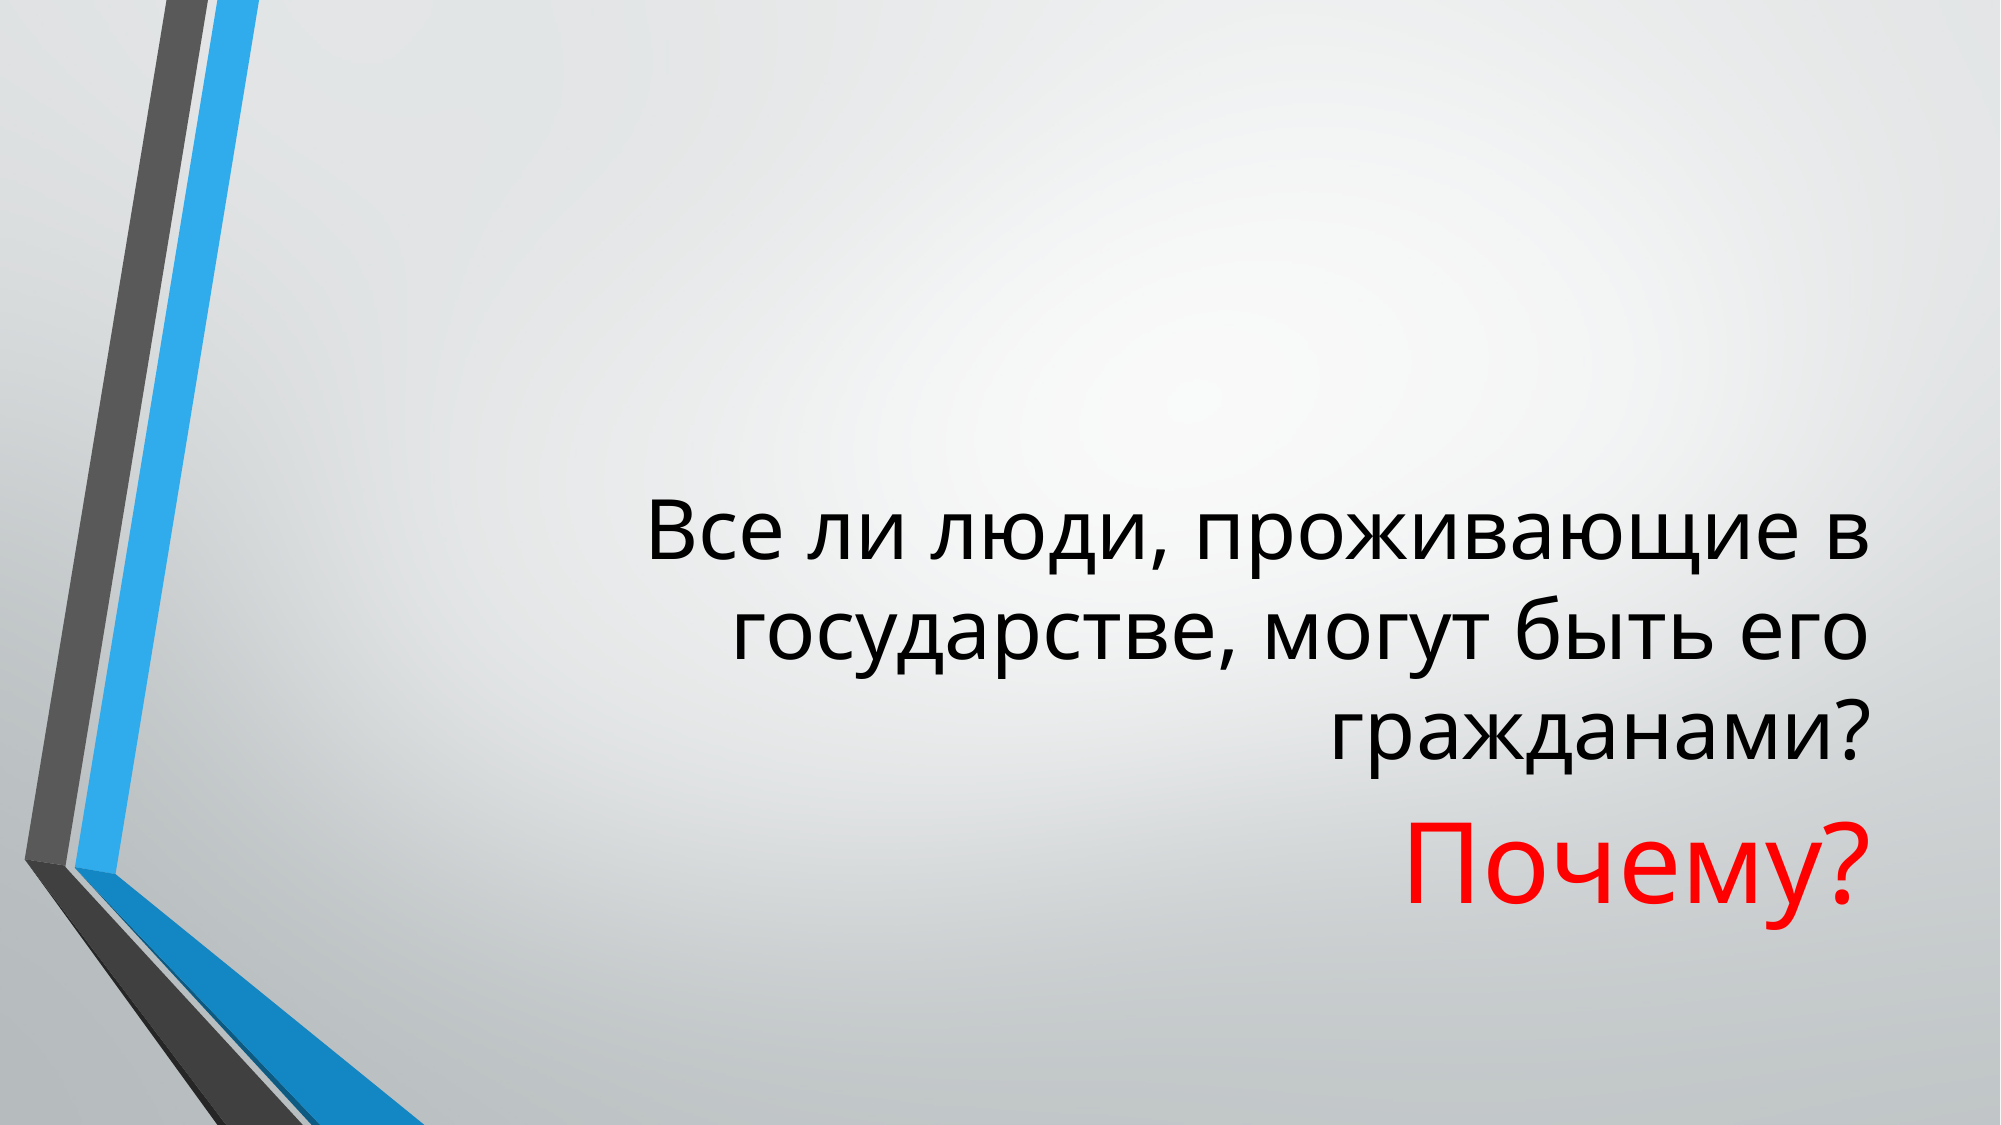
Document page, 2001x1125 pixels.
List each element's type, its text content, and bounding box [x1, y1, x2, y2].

title Все ли люди, проживающие в государстве, могут быть его гражданами? [421, 437, 1887, 783]
list Почему? [421, 783, 1887, 925]
